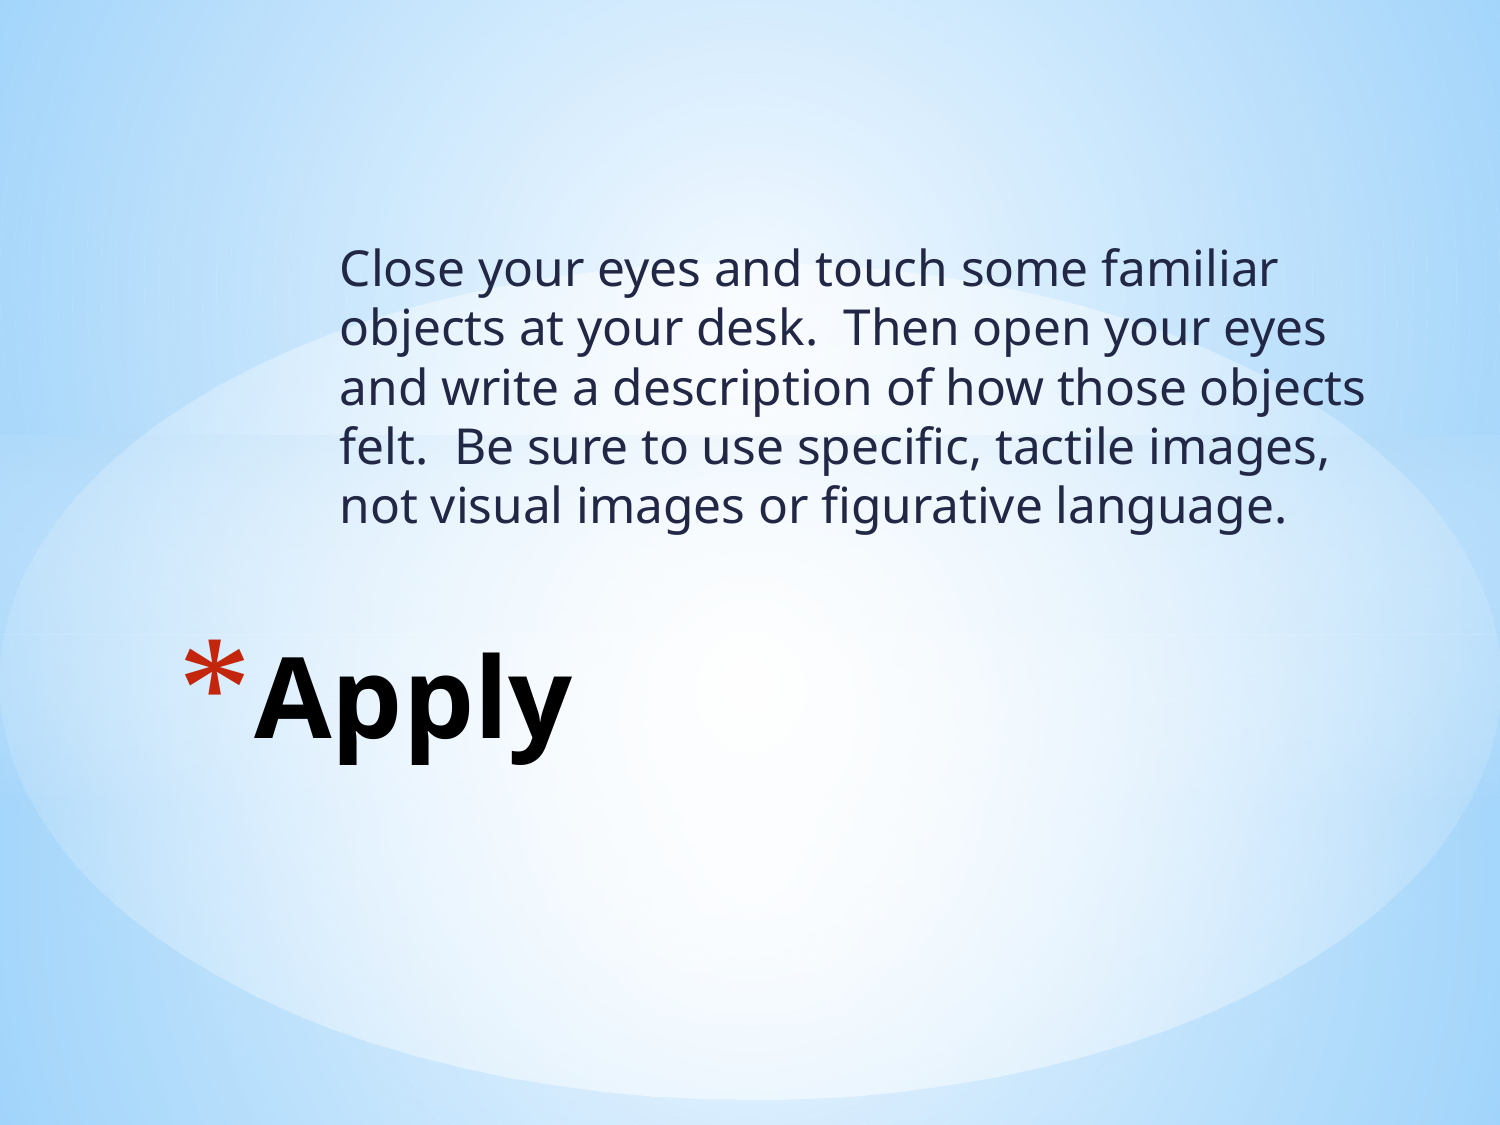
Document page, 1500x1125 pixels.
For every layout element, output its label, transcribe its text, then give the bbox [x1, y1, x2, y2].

title Apply [134, 618, 1312, 913]
subtitle Close your eyes and touch some familiar objects at your desk. Then open your eyes and write a description of how those objects felt. Be sure to use specific, tactile images, not visual images or figurative language. [324, 229, 1388, 563]
